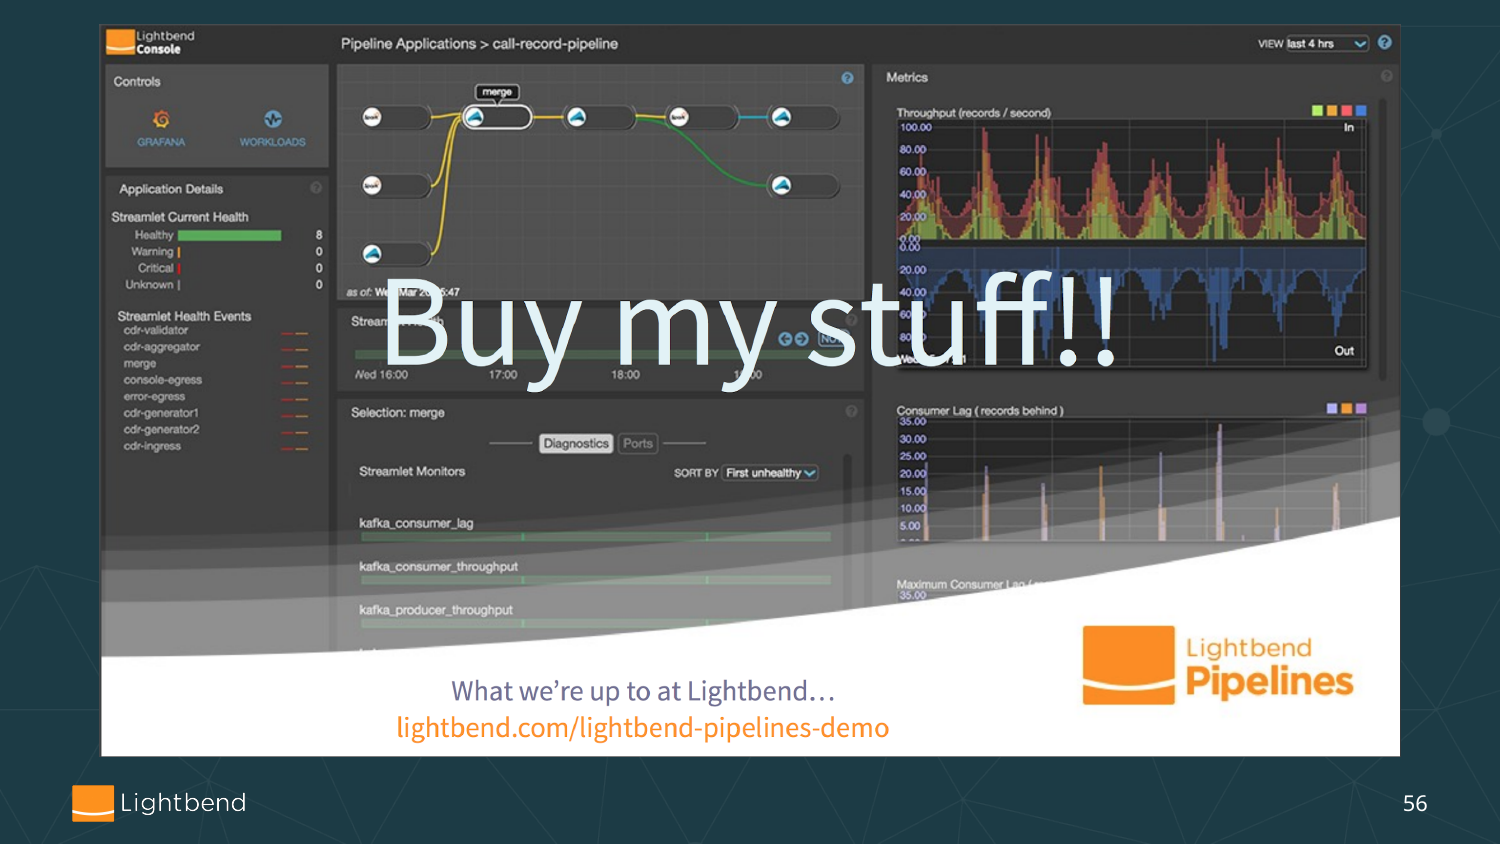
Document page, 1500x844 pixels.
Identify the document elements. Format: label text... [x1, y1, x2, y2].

picture [72, 785, 245, 822]
slide_number ‹#› [1090, 782, 1428, 827]
picture [98, 24, 1402, 758]
